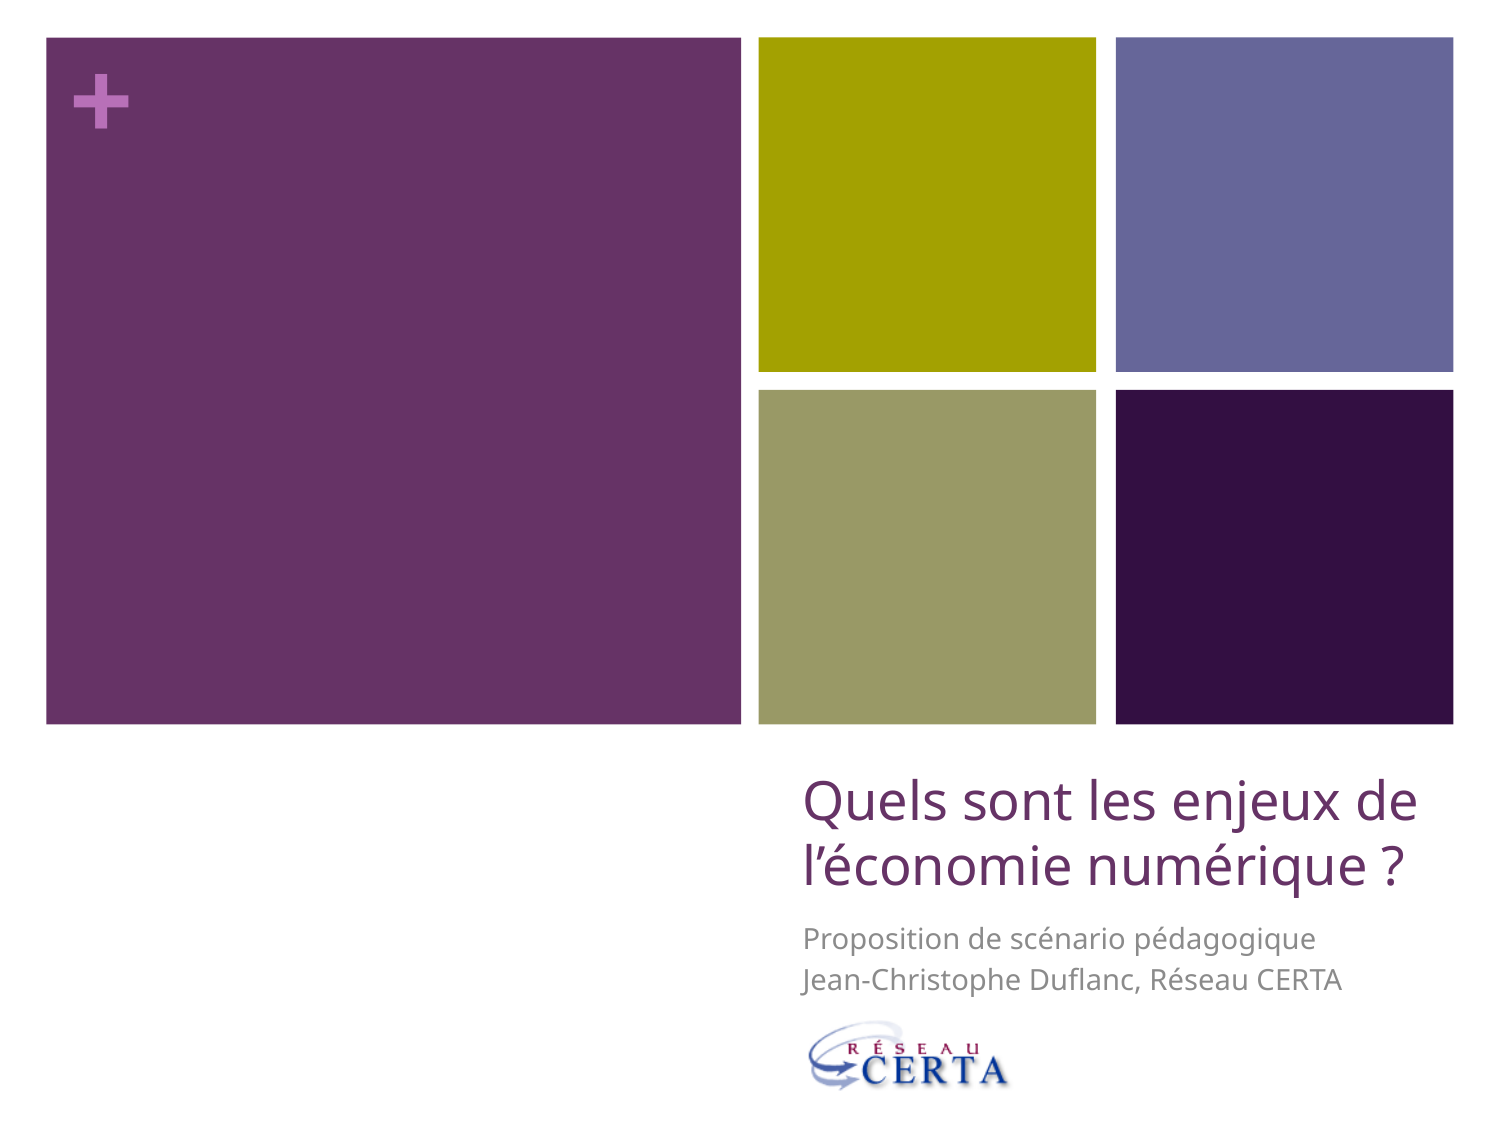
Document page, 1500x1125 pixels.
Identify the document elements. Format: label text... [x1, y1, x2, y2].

subtitle Proposition de scénario pédagogique Jean-Christophe Duflanc, Réseau CERTA [787, 912, 1450, 1036]
title Quels sont les enjeux de l’économie numérique ? [787, 758, 1450, 912]
picture [786, 1019, 1024, 1106]
